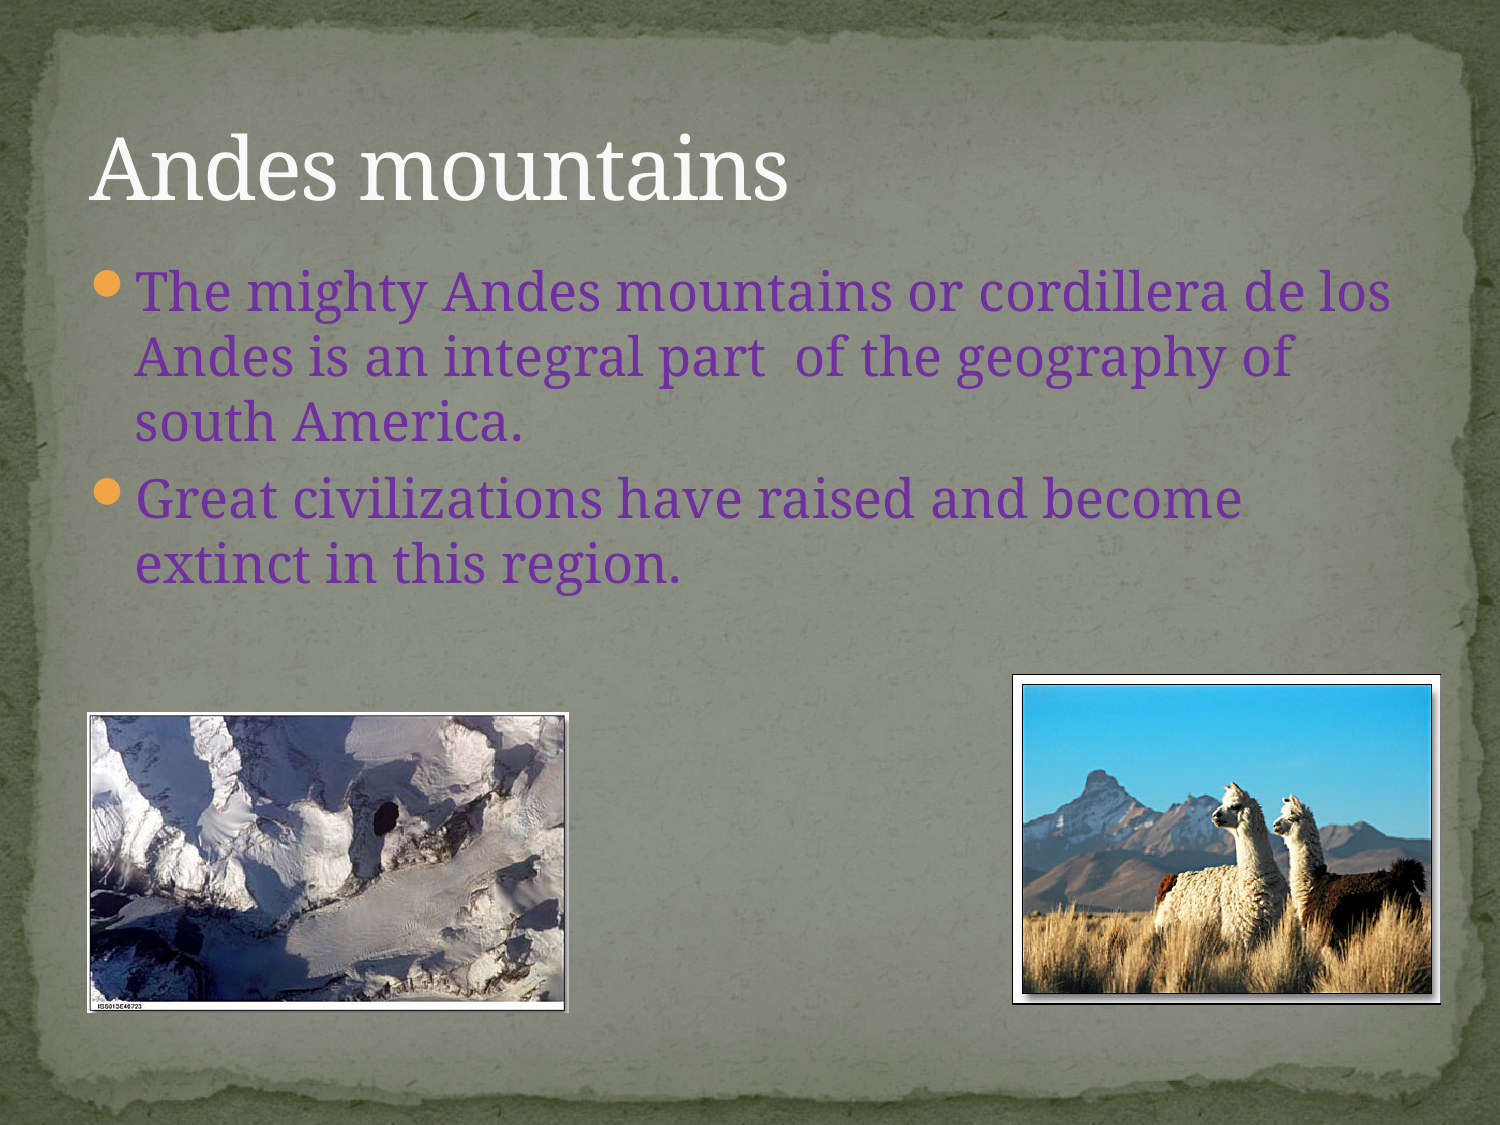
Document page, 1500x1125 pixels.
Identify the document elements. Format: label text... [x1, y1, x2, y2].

title Andes mountains [74, 24, 1425, 225]
picture [87, 712, 569, 1013]
picture [1012, 674, 1441, 1005]
list The mighty Andes mountains or cordillera de los Andes is an integral part of the geography of south America. Great civilizations have raised and become extinct in this region. [75, 249, 1425, 1000]
